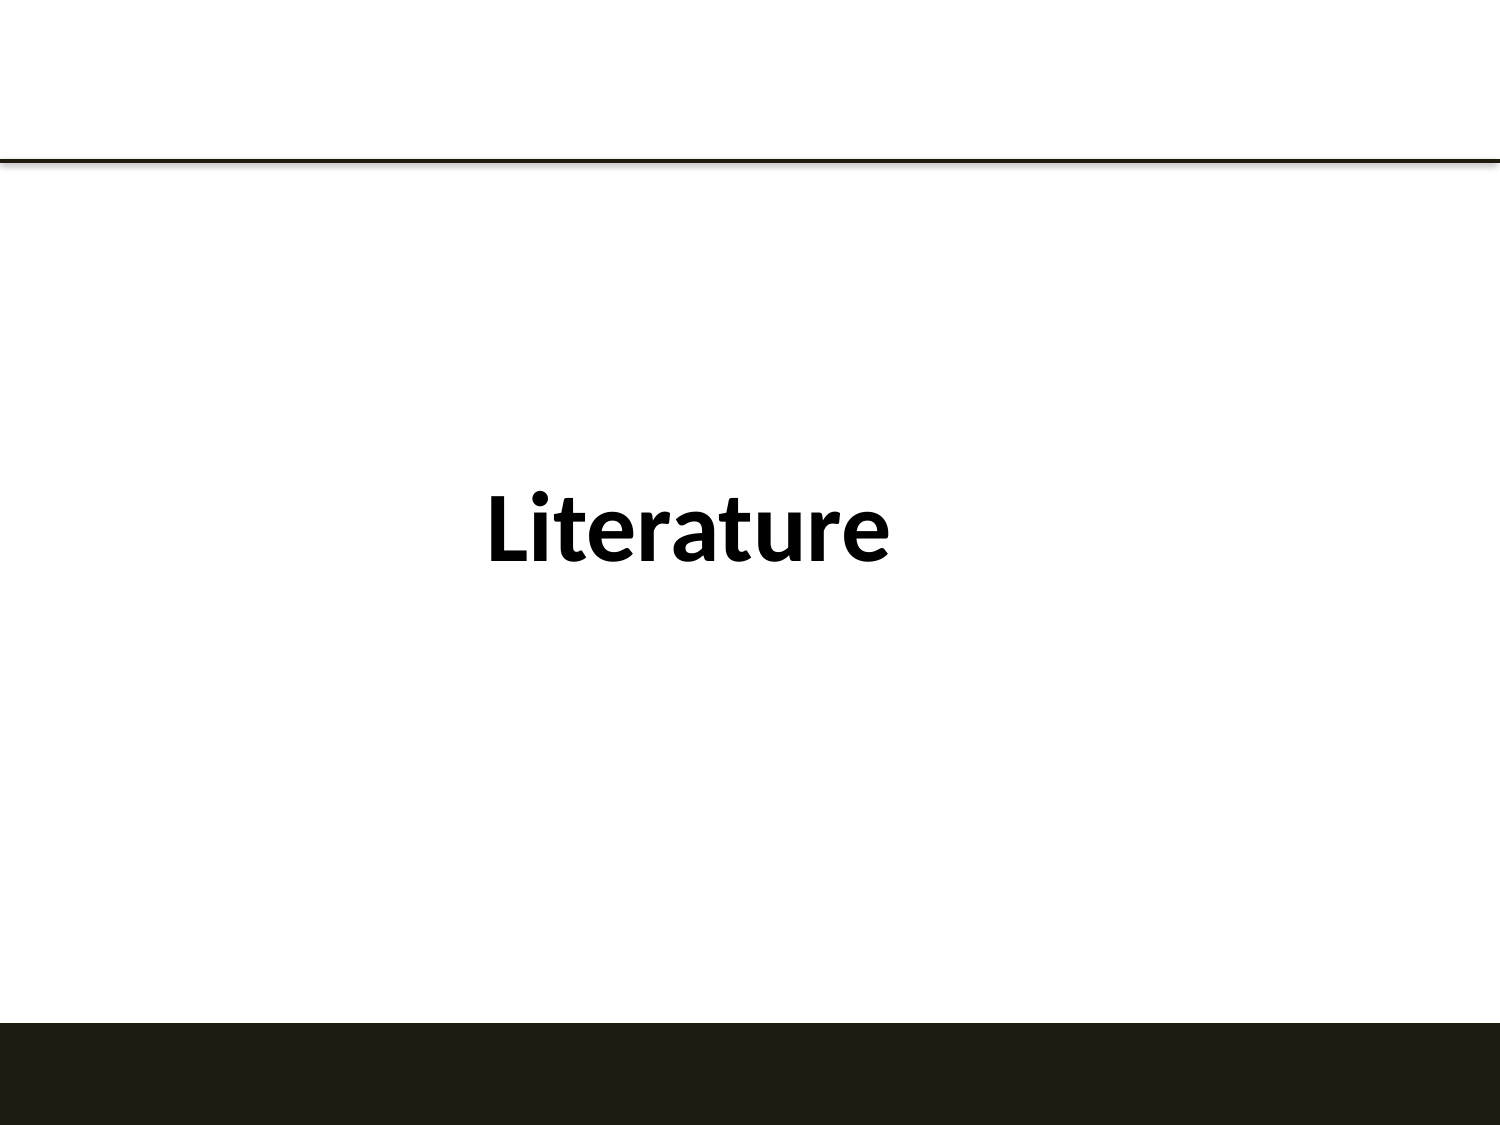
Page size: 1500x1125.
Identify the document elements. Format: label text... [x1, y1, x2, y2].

text_box [39, 208, 1444, 967]
text_box Literature [41, 454, 1360, 590]
text_box [0, 1021, 1500, 1125]
